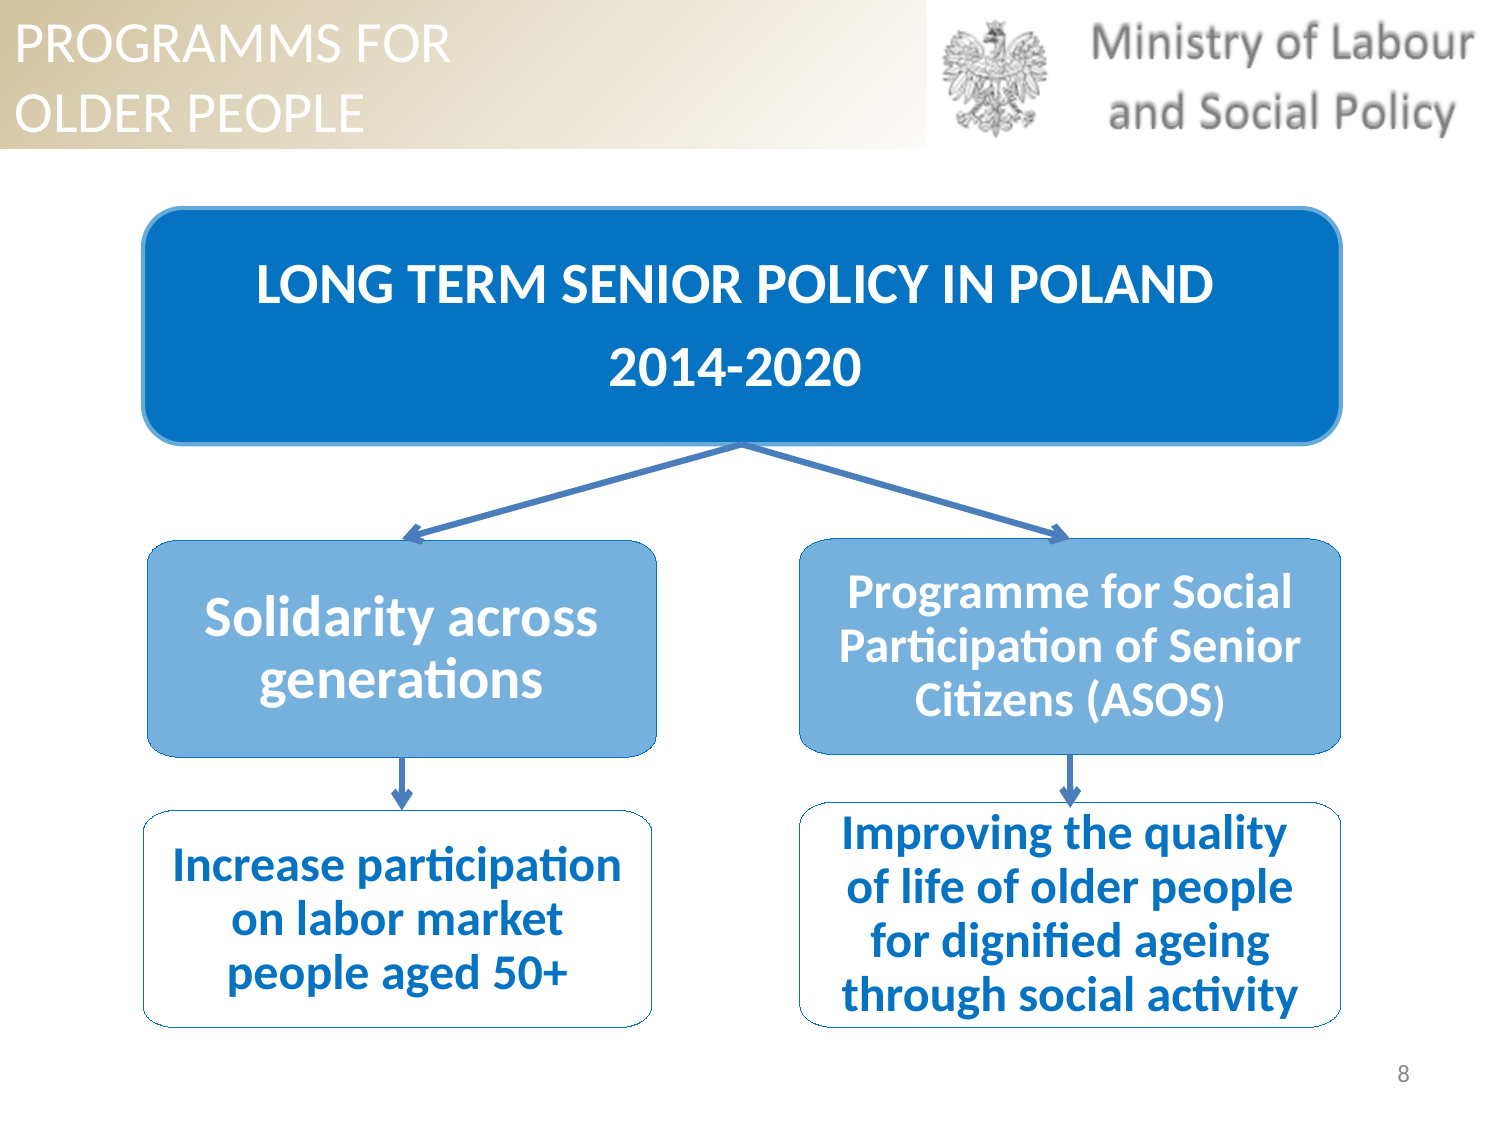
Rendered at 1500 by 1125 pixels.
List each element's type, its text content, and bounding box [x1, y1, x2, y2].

text_box Increase participation on labor market people aged 50+ [143, 810, 652, 1028]
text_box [741, 444, 1071, 540]
text_box LONG TERM SENIOR POLICY IN POLAND 2014-2020 [140, 205, 1343, 447]
text_box PROGRAMMS FOR OLDER PEOPLE [0, 0, 924, 149]
text_box Solidarity across generations [147, 540, 657, 758]
picture [926, 0, 1500, 154]
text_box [401, 444, 739, 540]
text_box Improving the quality of life of older people for dignified ageing through social activity [799, 802, 1341, 1028]
slide_number 8 [1074, 1042, 1425, 1103]
text_box Programme for Social Participation of Senior Citizens (ASOS) [799, 538, 1341, 755]
